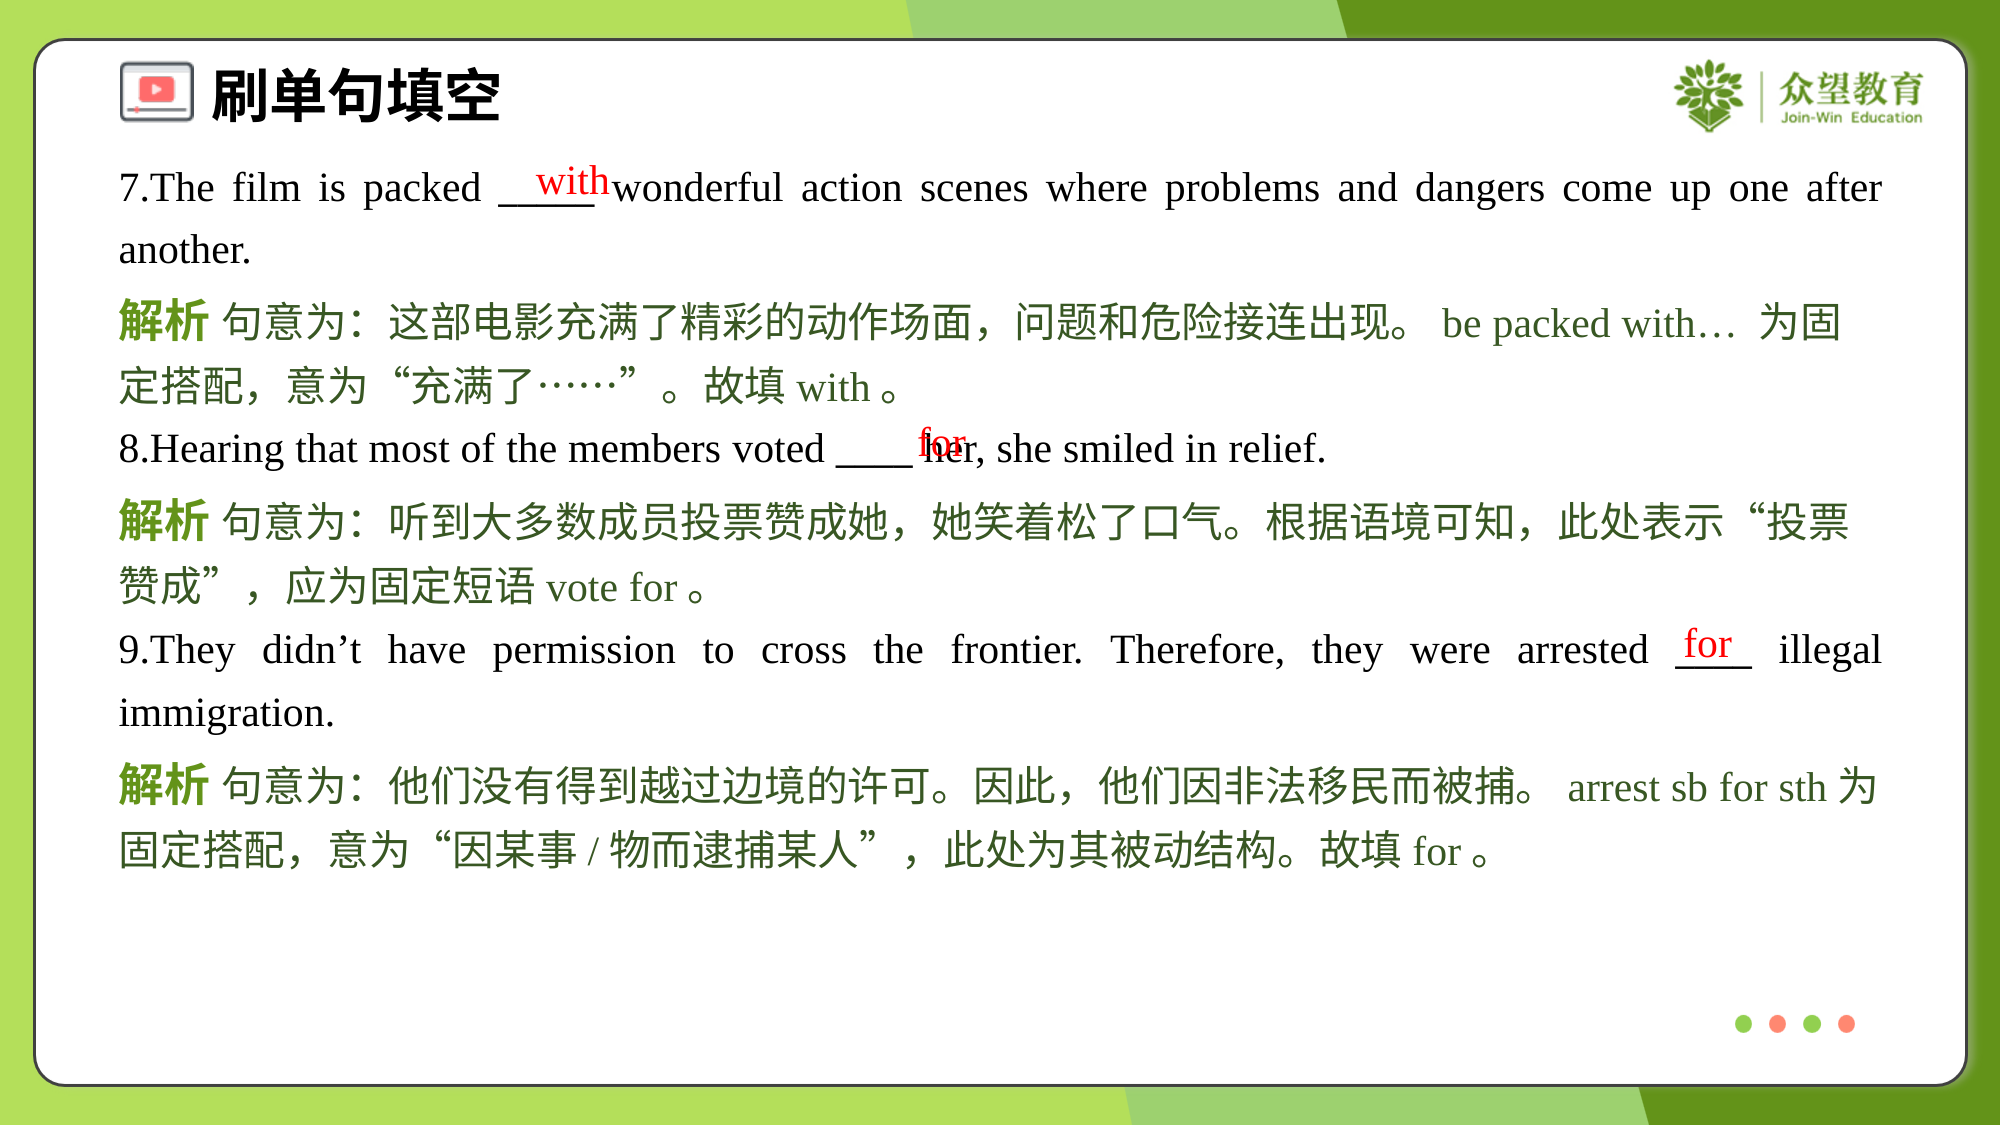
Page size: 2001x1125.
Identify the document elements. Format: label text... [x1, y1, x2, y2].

text_box 解析 句意为：他们没有得到越过边境的许可。因此，他们因非法移民而被捕。arrest sb for sth为固定搭配，意为“因某事/物而逮捕某人”，此处为其被动结构。故填for。 [118, 742, 1883, 869]
text_box 8.Hearing that most of the members voted ____ her, she smiled in relief. [118, 408, 1883, 466]
text_box 解析 句意为：听到大多数成员投票赞成她，她笑着松了口气。根据语境可知，此处表示“投票赞成”，应为固定短语vote for。 [118, 478, 1883, 605]
text_box with [531, 140, 615, 199]
picture [0, 0, 2000, 1125]
text_box 9.They didn’t have permission to cross the frontier. Therefore, they were arrested ____ illegal immigration. [118, 609, 1883, 730]
text_box for [1678, 603, 1737, 661]
text_box for [912, 402, 971, 460]
text_box 解析 句意为：这部电影充满了精彩的动作场面，问题和危险接连出现。be packed with… 为固定搭配，意为“充满了……”。故填with。 [118, 278, 1883, 404]
text_box 7.The film is packed _____ wonderful action scenes where problems and dangers come up one after another. [118, 146, 1883, 267]
